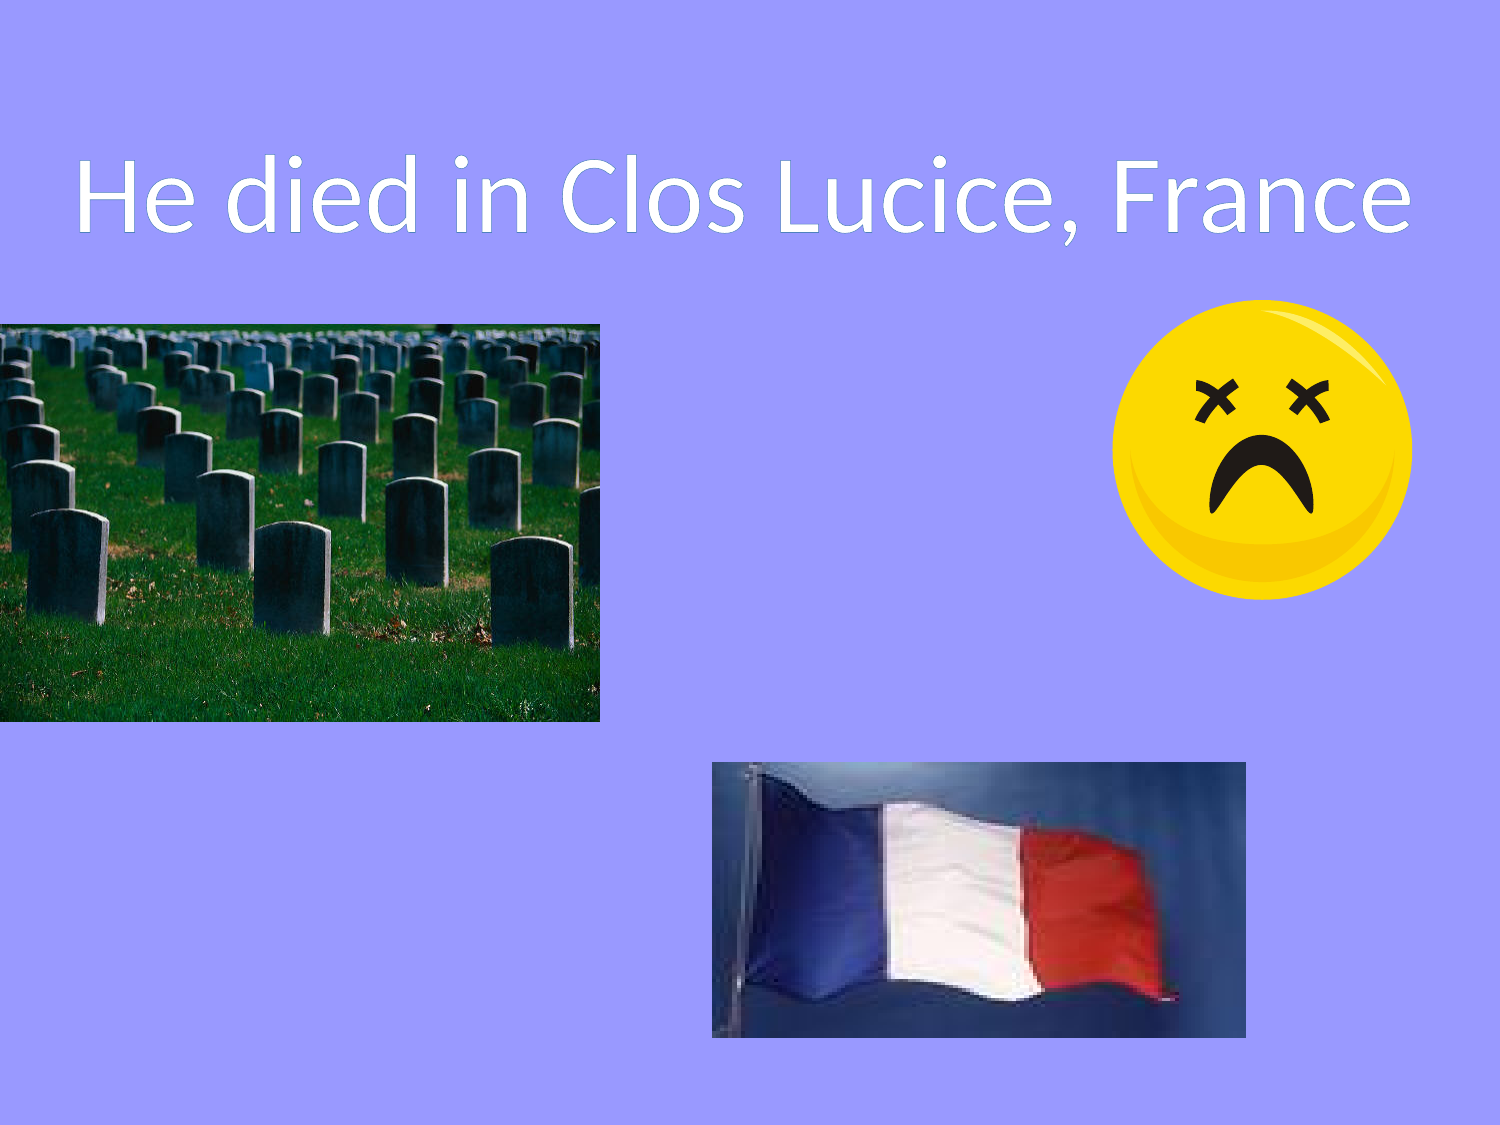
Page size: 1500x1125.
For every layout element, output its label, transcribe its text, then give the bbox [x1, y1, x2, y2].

picture [712, 762, 1247, 1038]
picture [1112, 299, 1413, 601]
text_box He died in Clos Lucice, France [57, 112, 1431, 263]
picture [0, 324, 601, 723]
